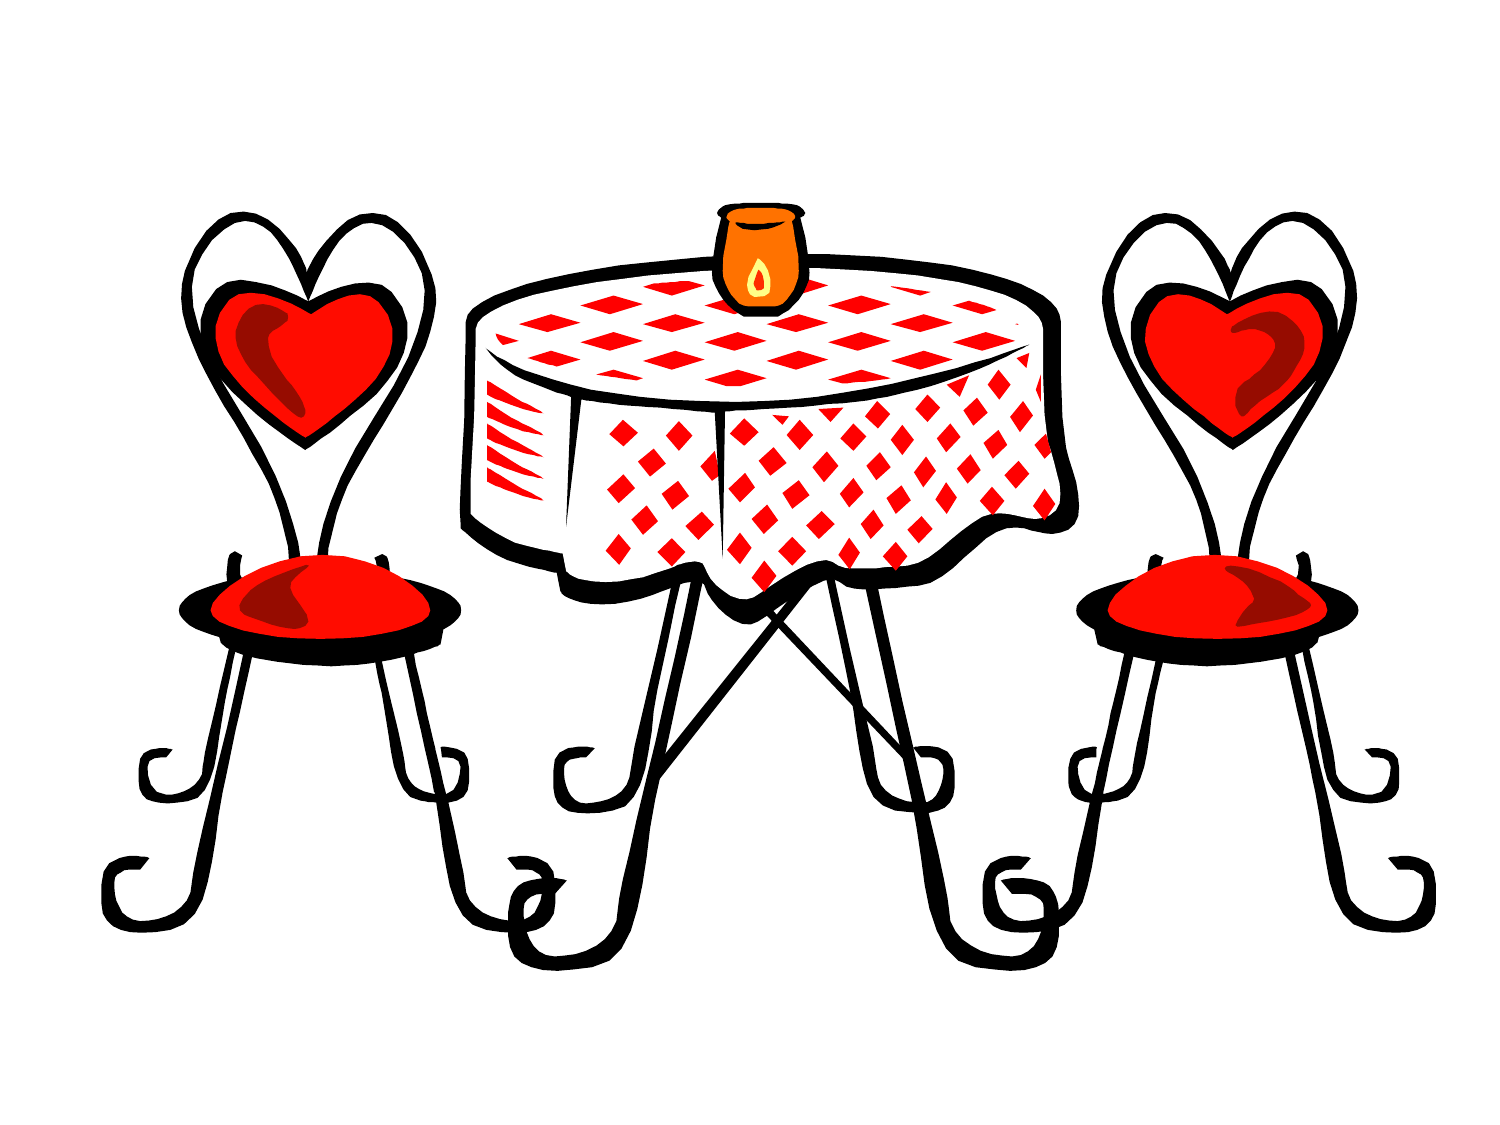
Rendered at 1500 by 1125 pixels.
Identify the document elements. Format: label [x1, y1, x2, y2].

picture [99, 199, 1438, 976]
